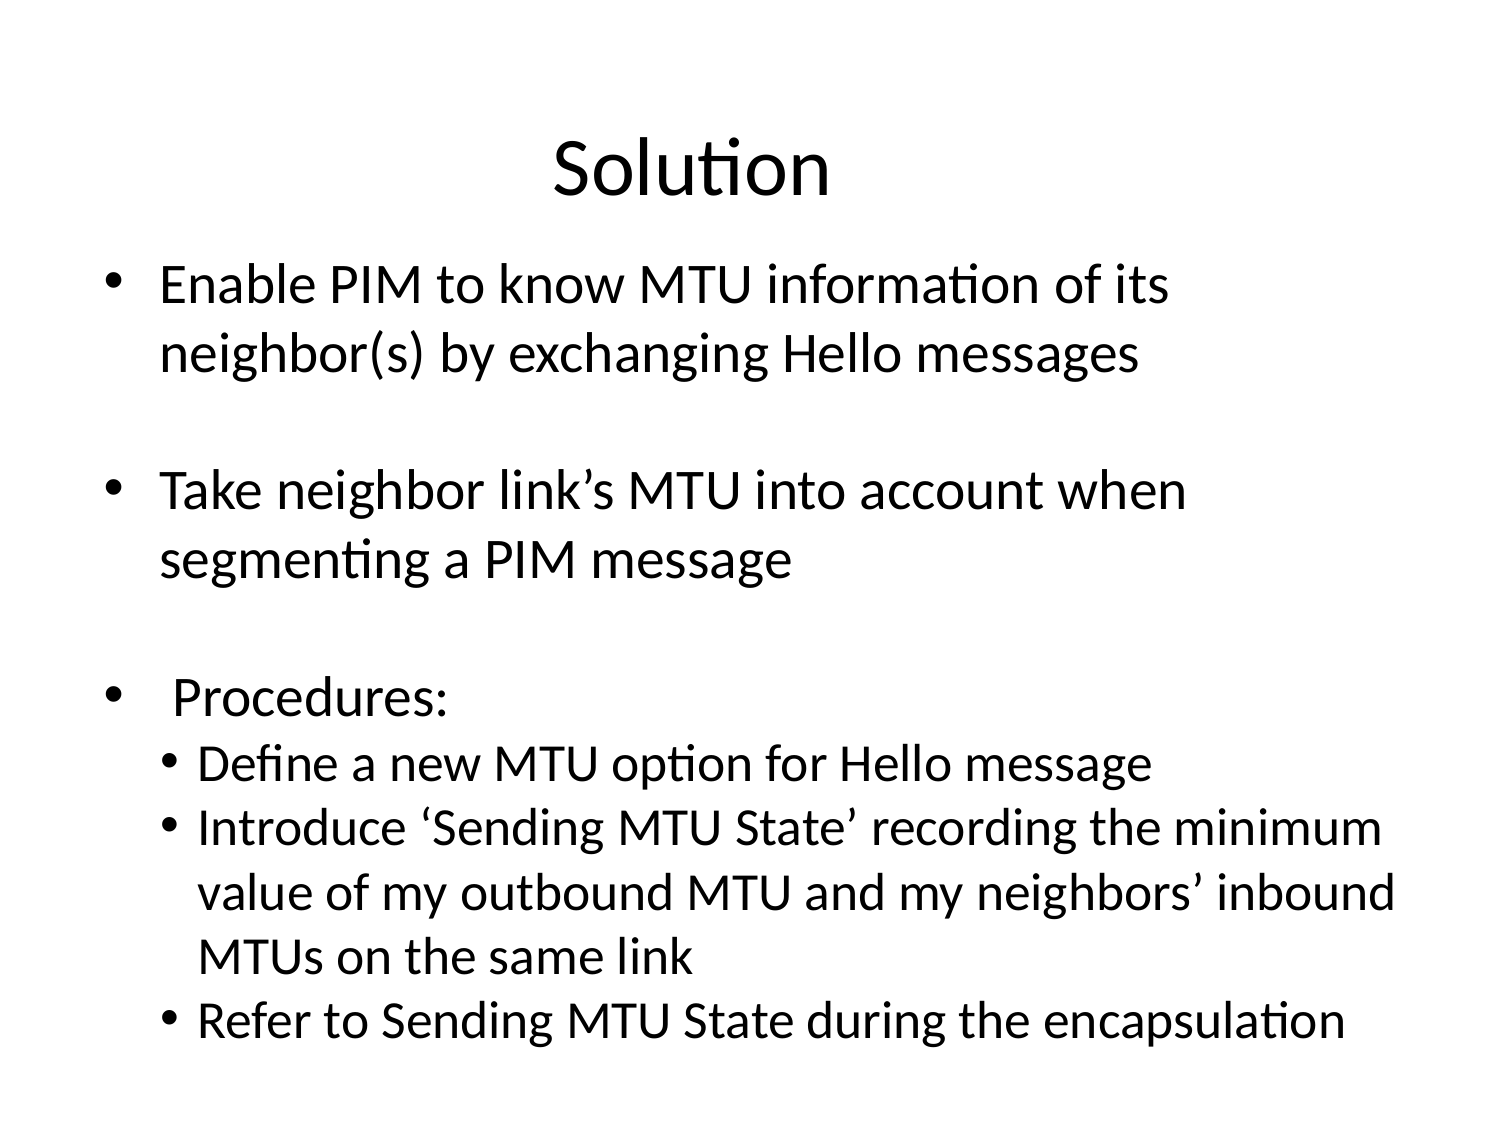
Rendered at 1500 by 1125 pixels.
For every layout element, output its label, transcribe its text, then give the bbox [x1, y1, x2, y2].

title Solution [17, 68, 1368, 256]
list Enable PIM to know MTU information of its neighbor(s) by exchanging Hello messages Take neighbor link’s MTU into account when segmenting a PIM message Procedures: Define a new MTU option for Hello message Introduce ‘Sending MTU State’ recording the minimum value of my outbound MTU and my neighbors’ inbound MTUs on the same link Refer to Sending MTU State during the encapsulation [88, 238, 1424, 1059]
